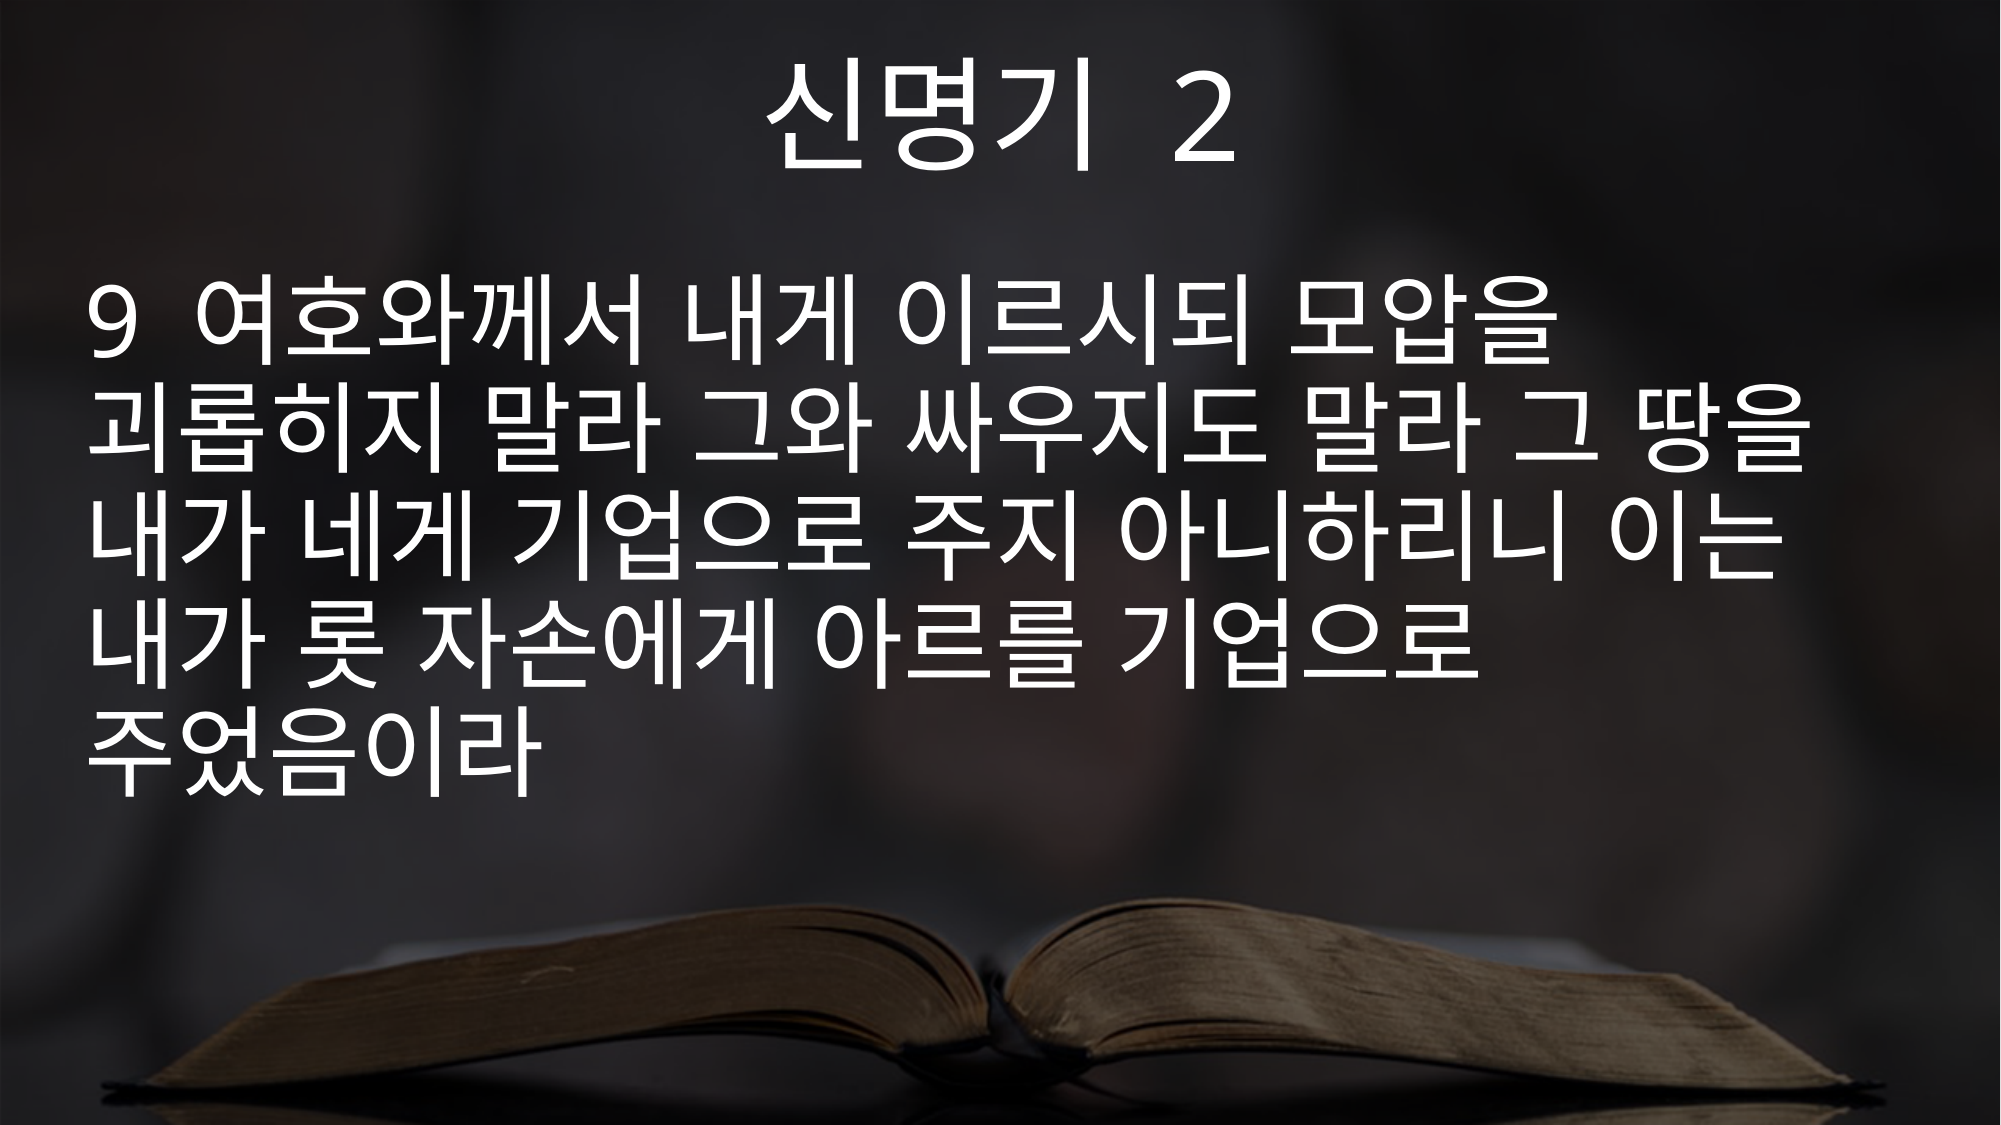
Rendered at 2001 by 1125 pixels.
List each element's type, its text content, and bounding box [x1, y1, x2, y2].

picture [0, 0, 2001, 1125]
list 9 여호와께서 내게 이르시되 모압을 괴롭히지 말라 그와 싸우지도 말라 그 땅을 내가 네게 기업으로 주지 아니하리니 이는 내가 롯 자손에게 아르를 기업으로 주었음이라 [69, 263, 1953, 423]
footer 신명기 2 [0, 32, 2000, 192]
